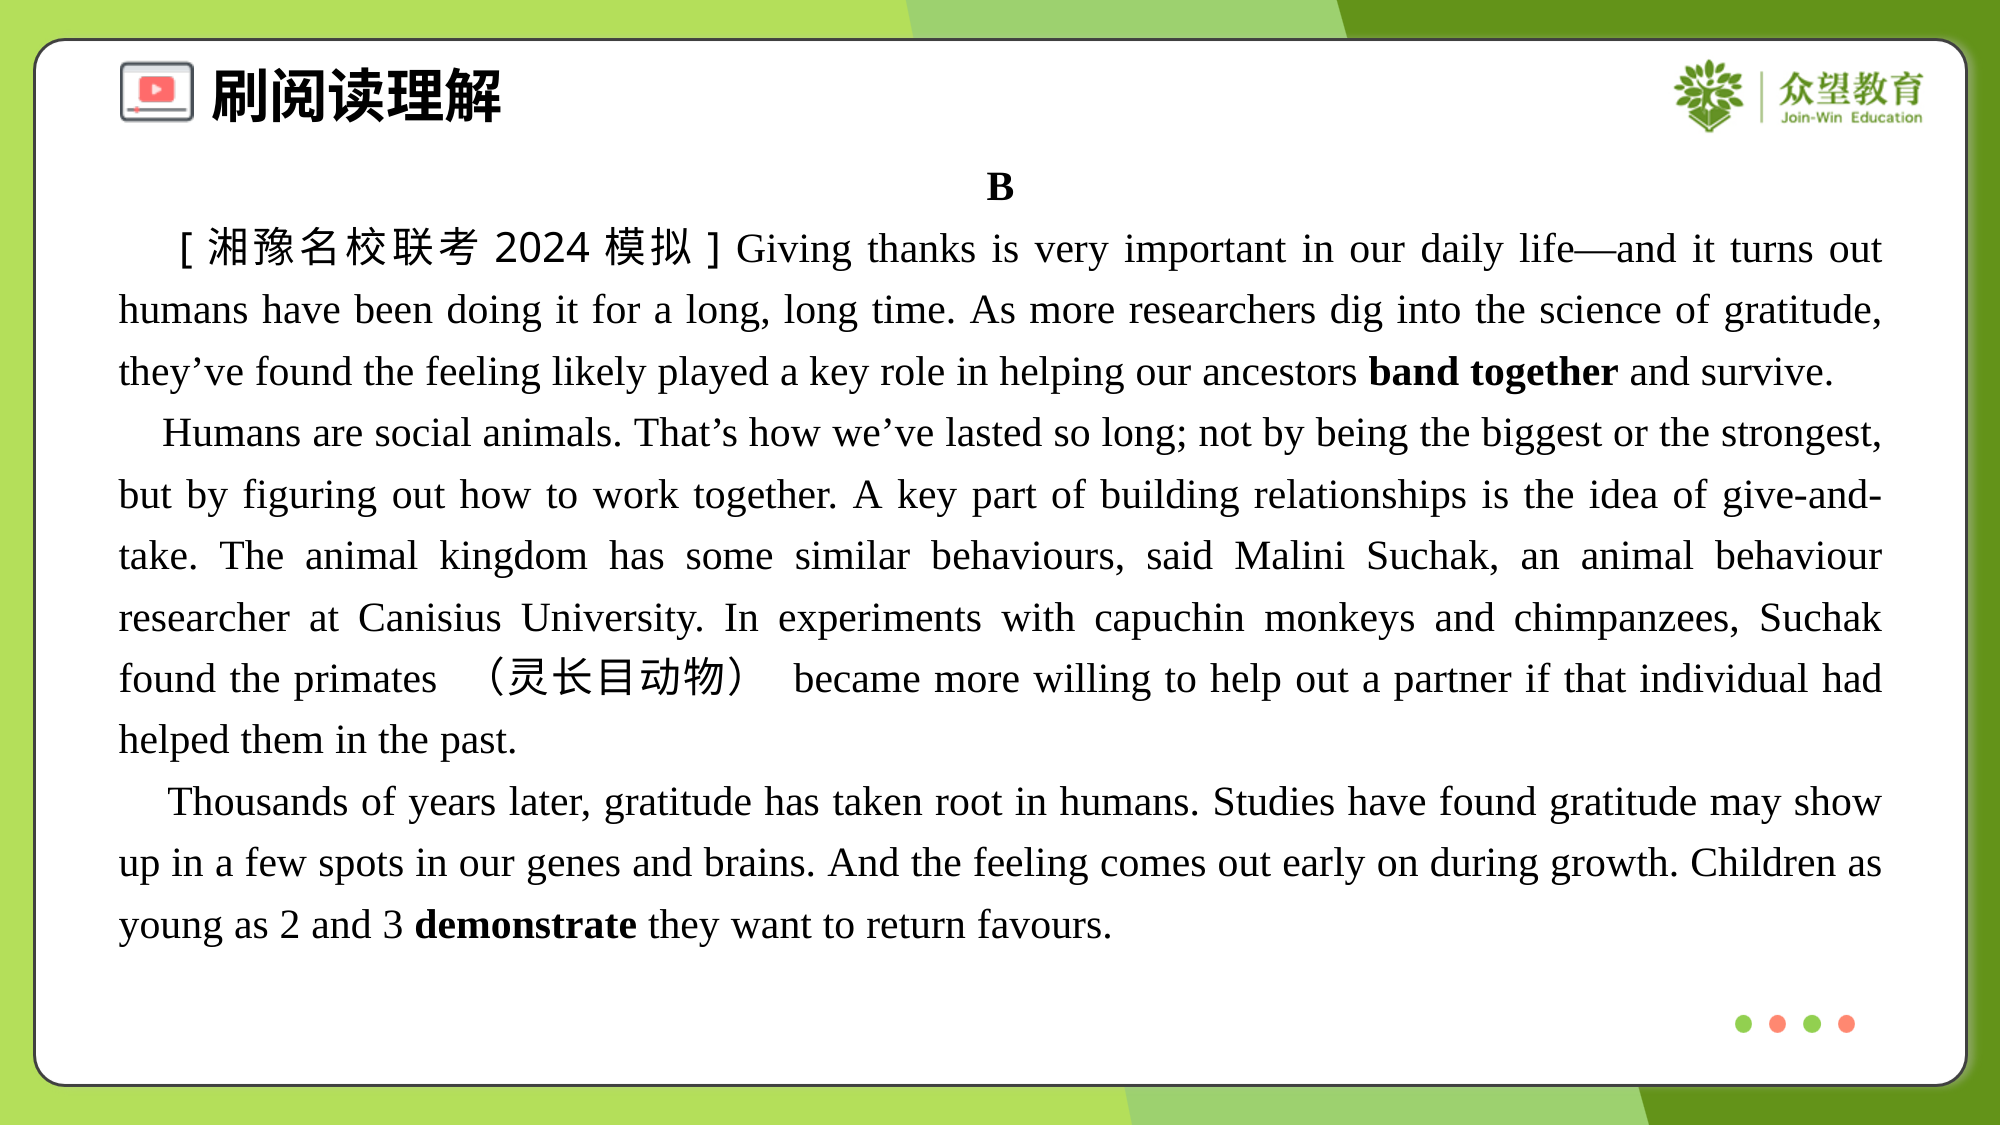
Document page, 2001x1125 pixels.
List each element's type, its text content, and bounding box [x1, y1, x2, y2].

text_box B [湘豫名校联考2024模拟] Giving thanks is very important in our daily life—and it turns out humans have been doing it for a long, long time. As more researchers dig into the science of gratitude, they’ve found the feeling likely played a key role in helping our ancestors band together and survive. Humans are social animals. That’s how we’ve lasted so long; not by being the biggest or the strongest, but by figuring out how to work together. A key part of building relationships is the idea of give-and-take. The animal kingdom has some similar behaviours, said Malini Suchak, an animal behaviour researcher at Canisius University. In experiments with capuchin monkeys and chimpanzees, Suchak found the primates （灵长目动物） became more willing to help out a partner if that individual had helped them in the past. Thousands of years later, gratitude has taken root in humans. Studies have found gratitude may show up in a few spots in our genes and brains. And the feeling comes out early on during growth. Children as young as 2 and 3 demonstrate they want to return favours. [118, 147, 1883, 1009]
picture [0, 0, 2000, 1125]
